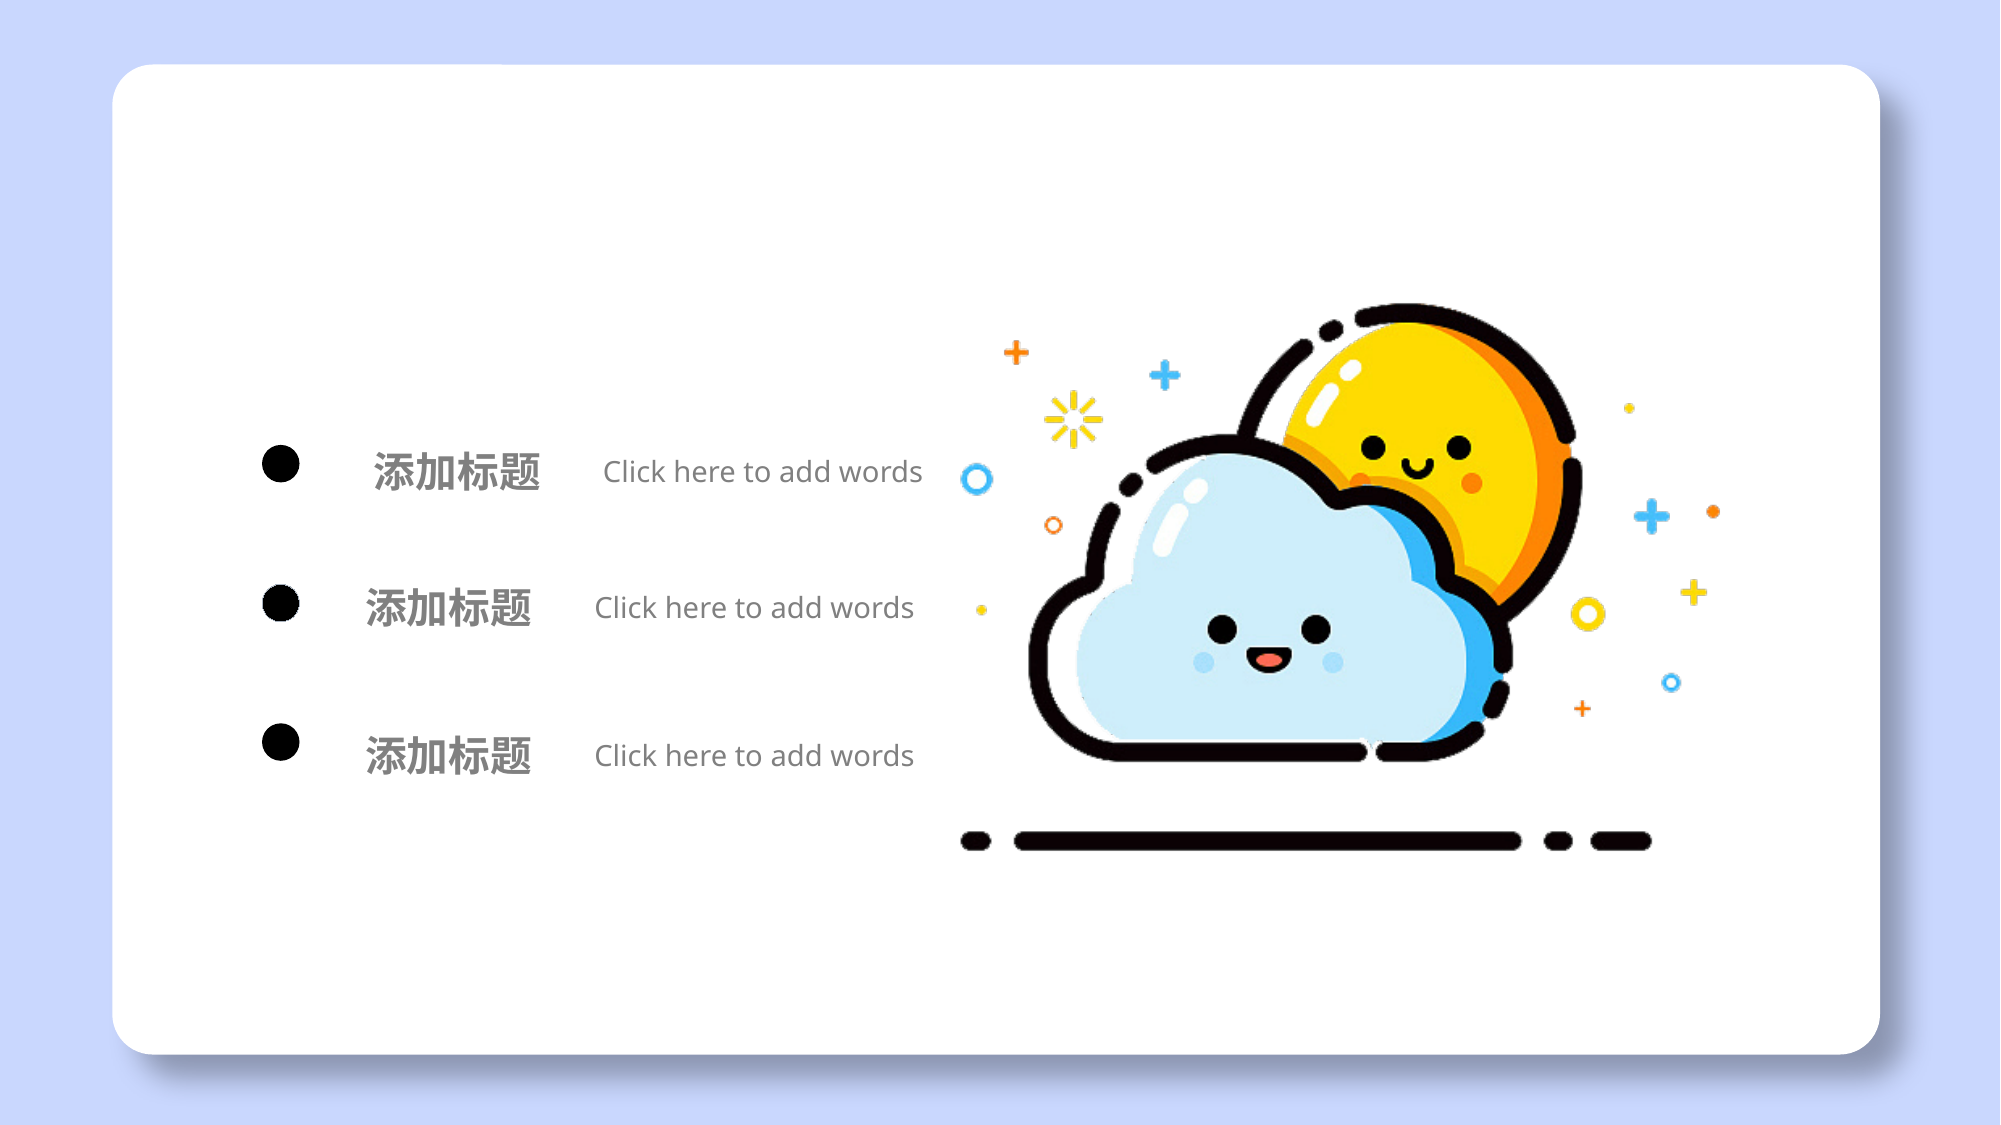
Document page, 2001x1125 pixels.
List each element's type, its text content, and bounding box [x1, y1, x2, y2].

text_box [262, 723, 300, 761]
text_box 添加标题 [350, 574, 794, 640]
text_box [262, 584, 300, 622]
picture [856, 92, 1825, 1061]
text_box Click here to add words [794, 729, 856, 780]
text_box [262, 444, 300, 483]
text_box 添加标题 [358, 438, 802, 503]
text_box Click here to add words [794, 582, 856, 632]
text_box [111, 63, 1882, 1056]
text_box 添加标题 [350, 722, 794, 788]
text_box Click here to add words [802, 445, 856, 496]
